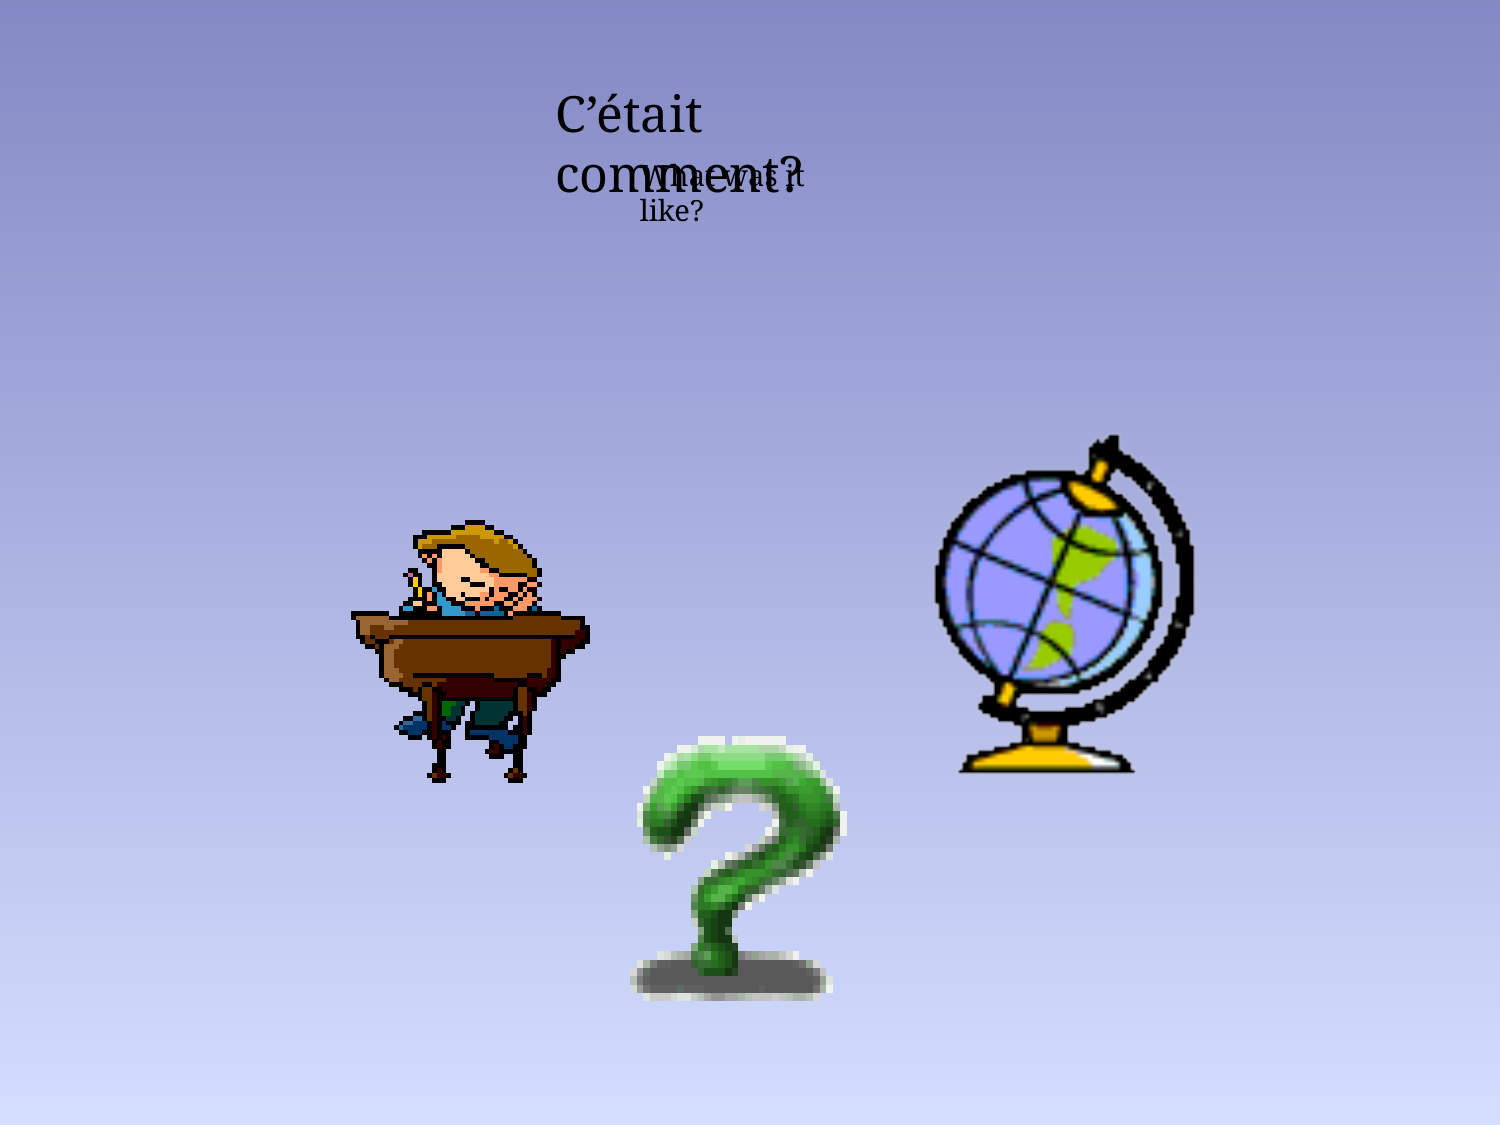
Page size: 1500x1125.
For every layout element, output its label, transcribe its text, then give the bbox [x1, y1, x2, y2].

picture [924, 424, 1201, 779]
text_box C’était comment? [540, 74, 960, 210]
picture [337, 249, 888, 1076]
text_box What was it like? [624, 149, 875, 235]
